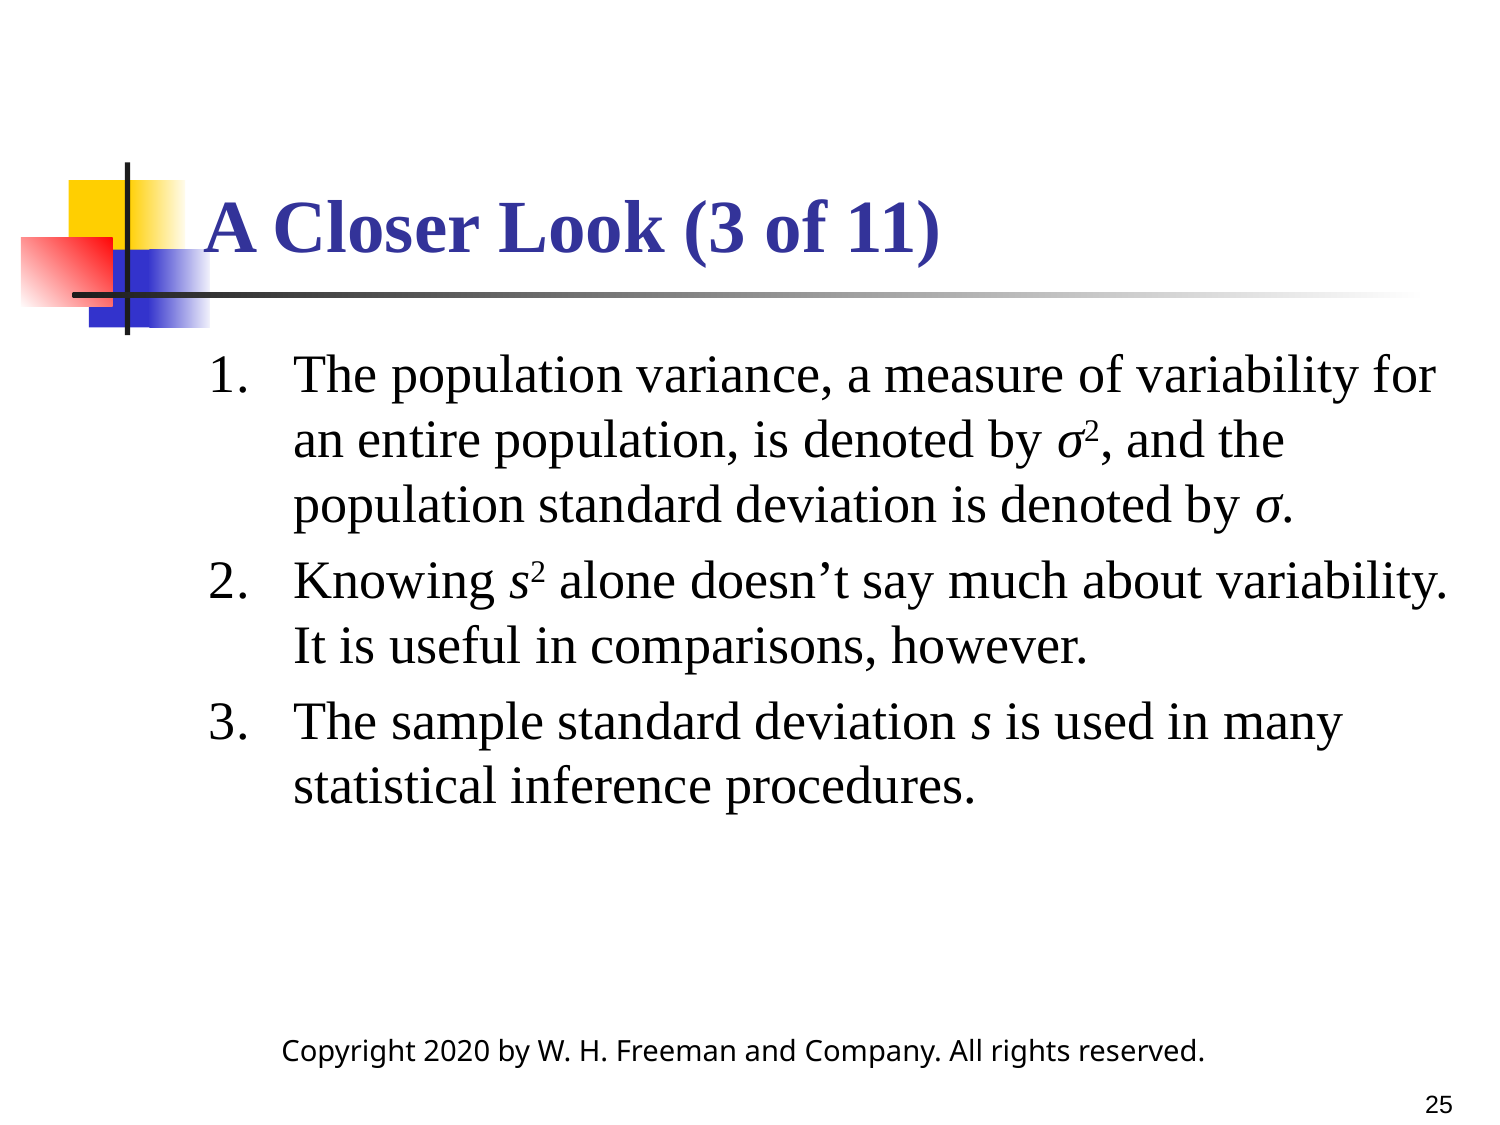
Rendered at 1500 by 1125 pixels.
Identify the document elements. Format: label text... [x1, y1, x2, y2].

title A Closer Look (3 of 11) [188, 35, 1468, 275]
list The population variance, a measure of variability for an entire population, is denoted by σ2, and the population standard deviation is denoted by σ. Knowing s2 alone doesn’t say much about variability. It is useful in comparisons, however. The sample standard deviation s is used in many statistical inference procedures. [193, 331, 1469, 1006]
